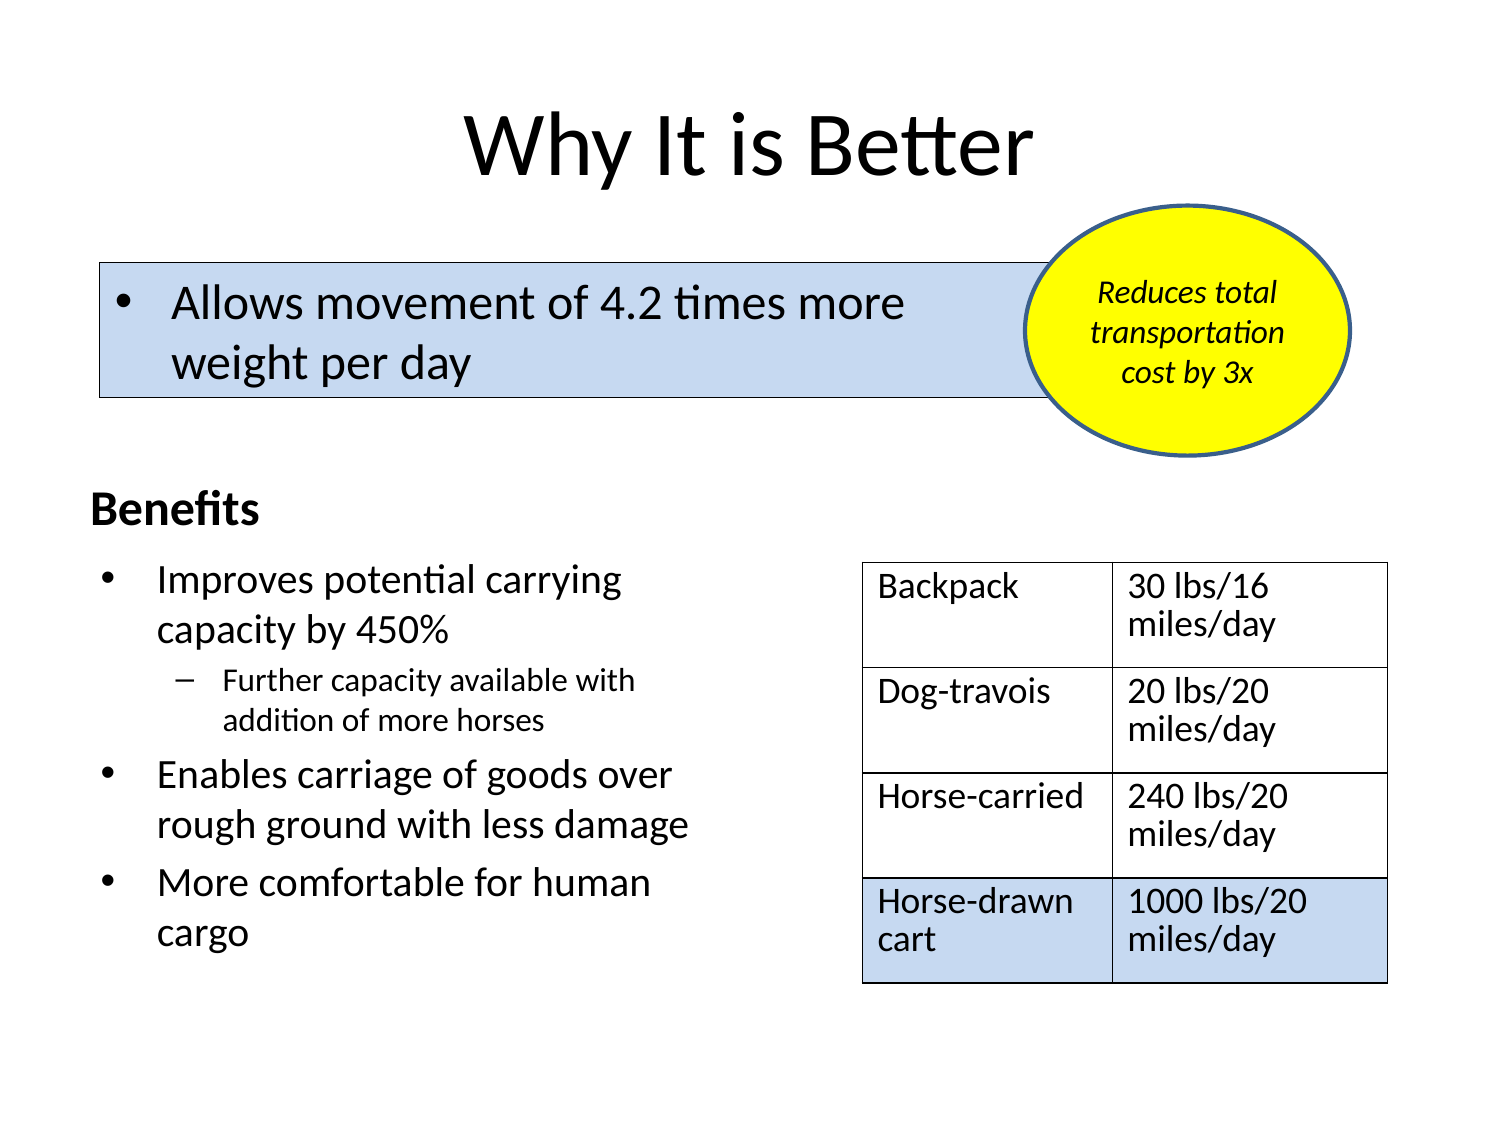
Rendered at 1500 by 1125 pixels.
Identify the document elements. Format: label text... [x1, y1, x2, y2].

table_cell 240 lbs/20 miles/day [1113, 774, 1387, 877]
text_box Allows movement of 4.2 times more weight per day [99, 262, 1048, 398]
table_cell Dog-travois [863, 668, 1112, 772]
text_box Reduces total transportation cost by 3x [1022, 203, 1353, 458]
table_cell Horse-drawn cart [863, 879, 1112, 982]
title Why It is Better [75, 45, 1425, 233]
list Benefits [75, 437, 738, 543]
table_cell 20 lbs/20 miles/day [1113, 668, 1387, 772]
table_cell 1000 lbs/20 miles/day [1113, 879, 1387, 982]
list Improves potential carrying capacity by 450% Further capacity available with addition of more horses Enables carriage of goods over rough ground with less damage More comfortable for human cargo [85, 544, 749, 1050]
table_header 30 lbs/16 miles/day [1113, 563, 1387, 667]
table_cell Horse-carried [863, 774, 1112, 877]
table_header Backpack [863, 563, 1112, 667]
